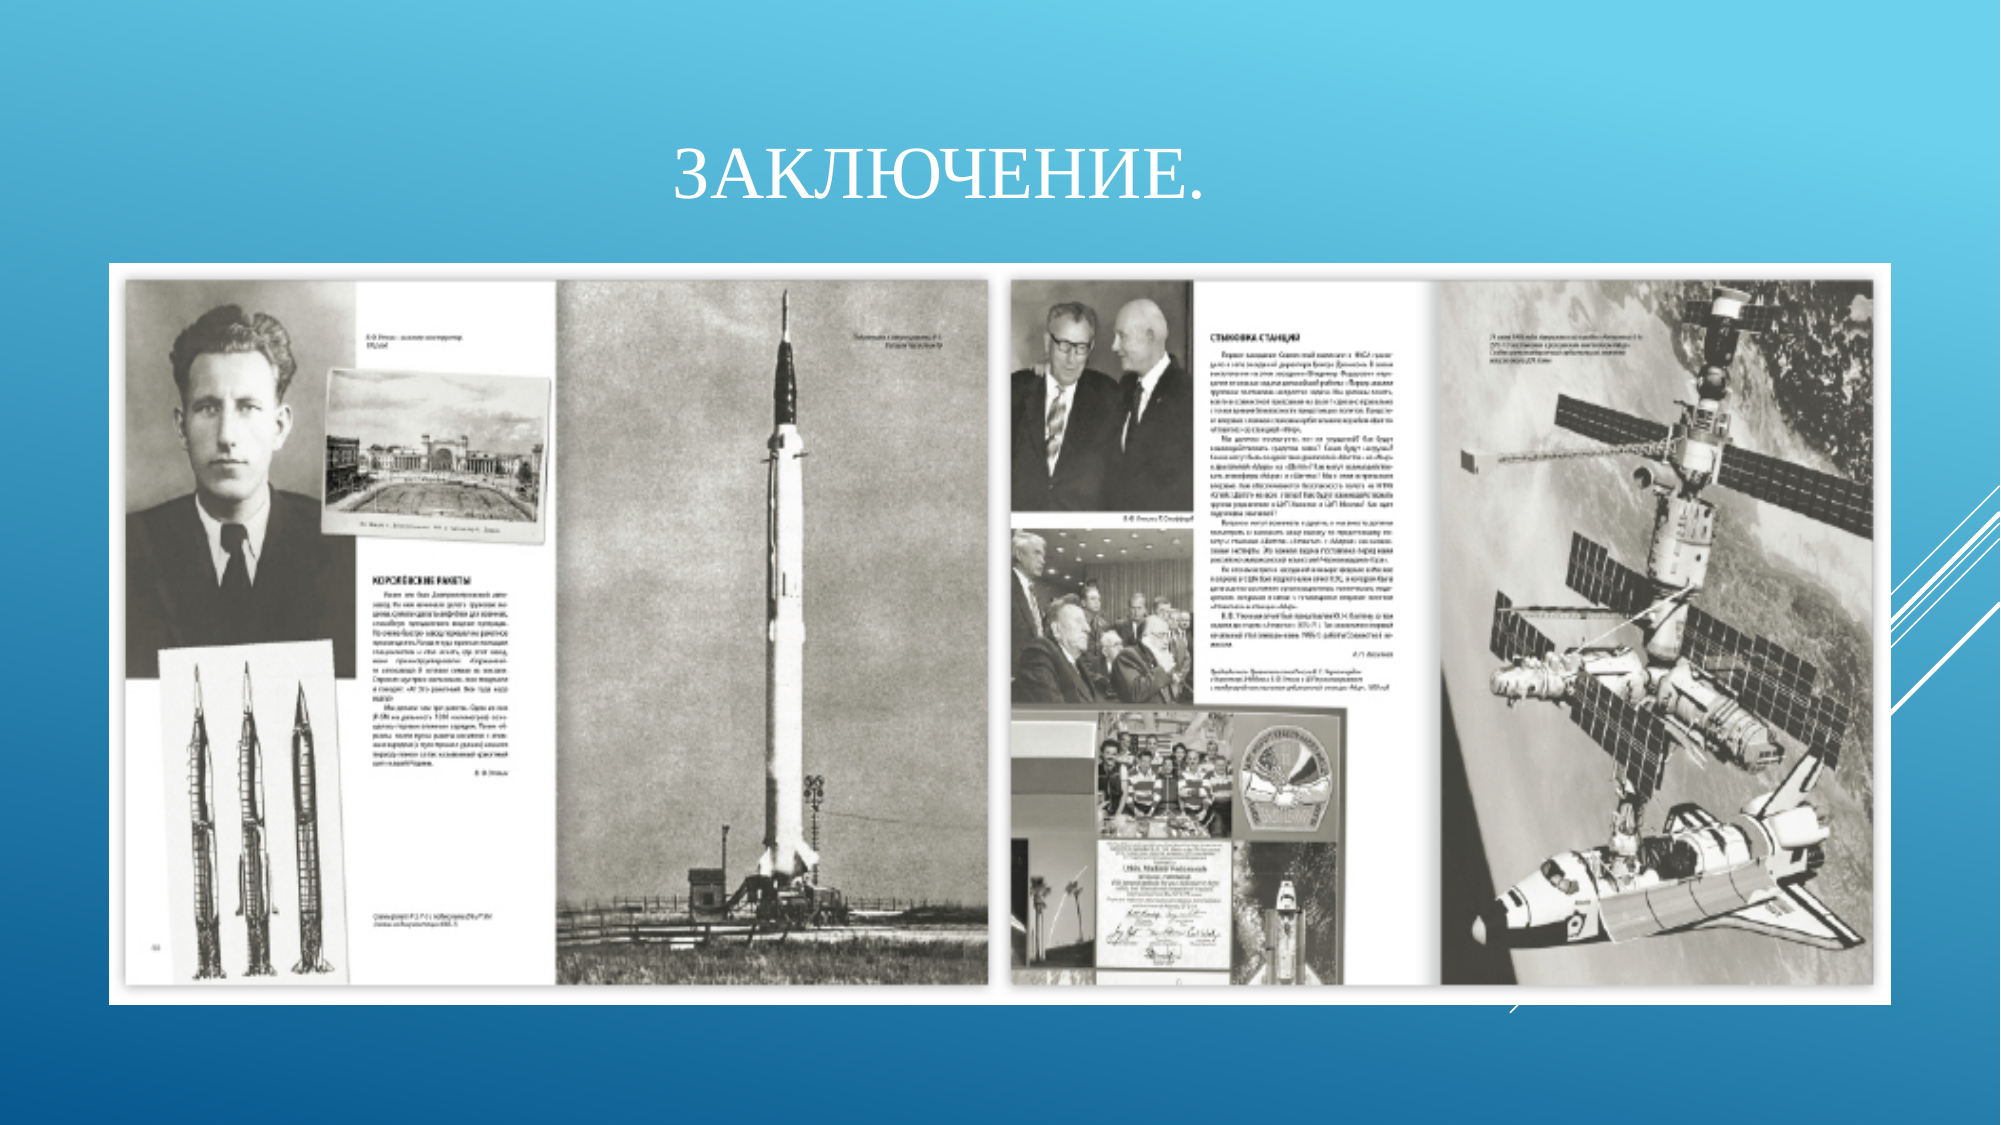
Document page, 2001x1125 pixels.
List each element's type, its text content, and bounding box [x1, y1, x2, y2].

title Заключение. [657, 45, 1339, 263]
picture [108, 263, 1892, 1005]
